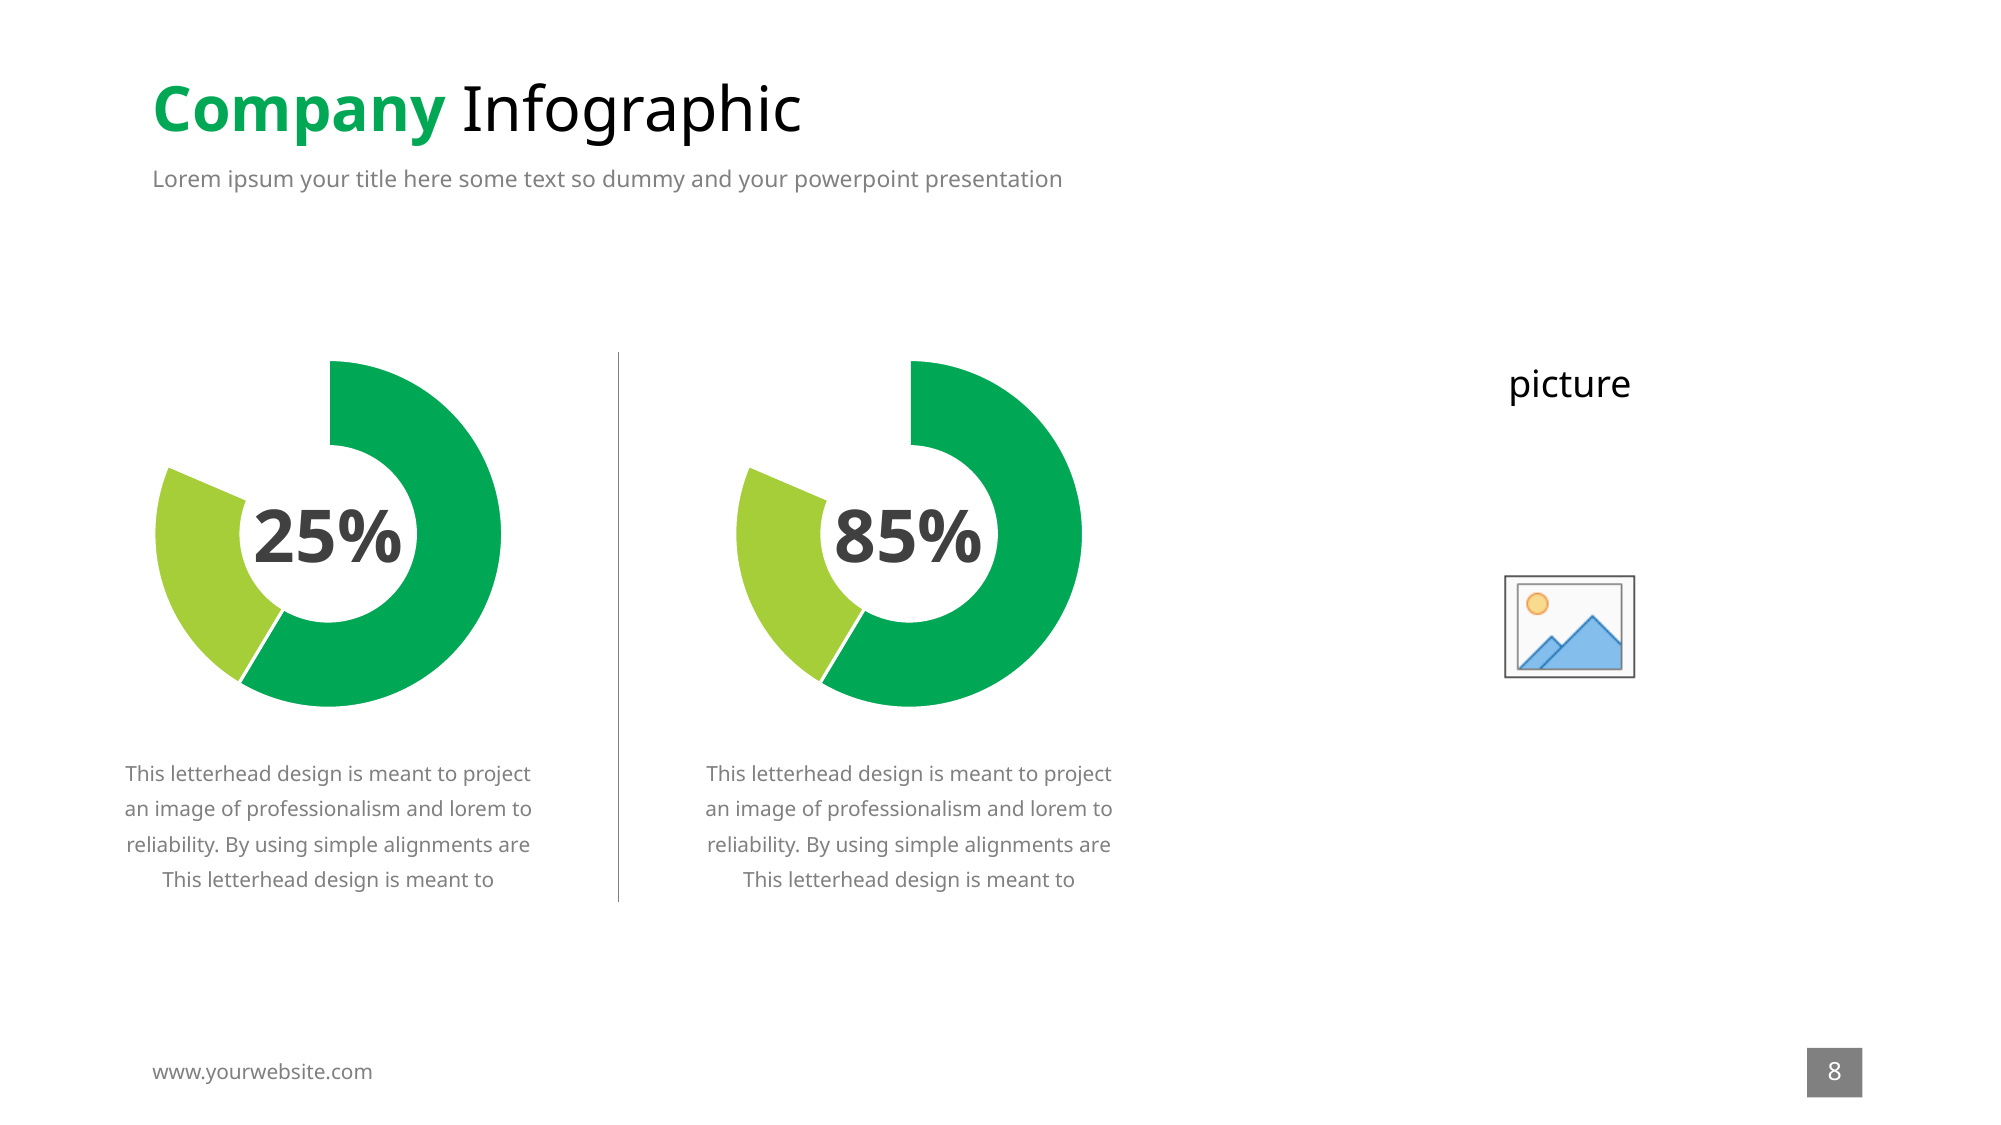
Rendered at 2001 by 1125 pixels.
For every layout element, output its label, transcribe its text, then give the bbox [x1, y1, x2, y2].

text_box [120, 352, 1117, 902]
footer www.yourwebsite.com [137, 1042, 462, 1103]
title Company Infographic [137, 55, 1863, 160]
slide_number 8 [1797, 1039, 1872, 1106]
list Lorem ipsum your title here some text so dummy and your powerpoint presentation [137, 160, 1863, 207]
picture [1268, 352, 1872, 902]
